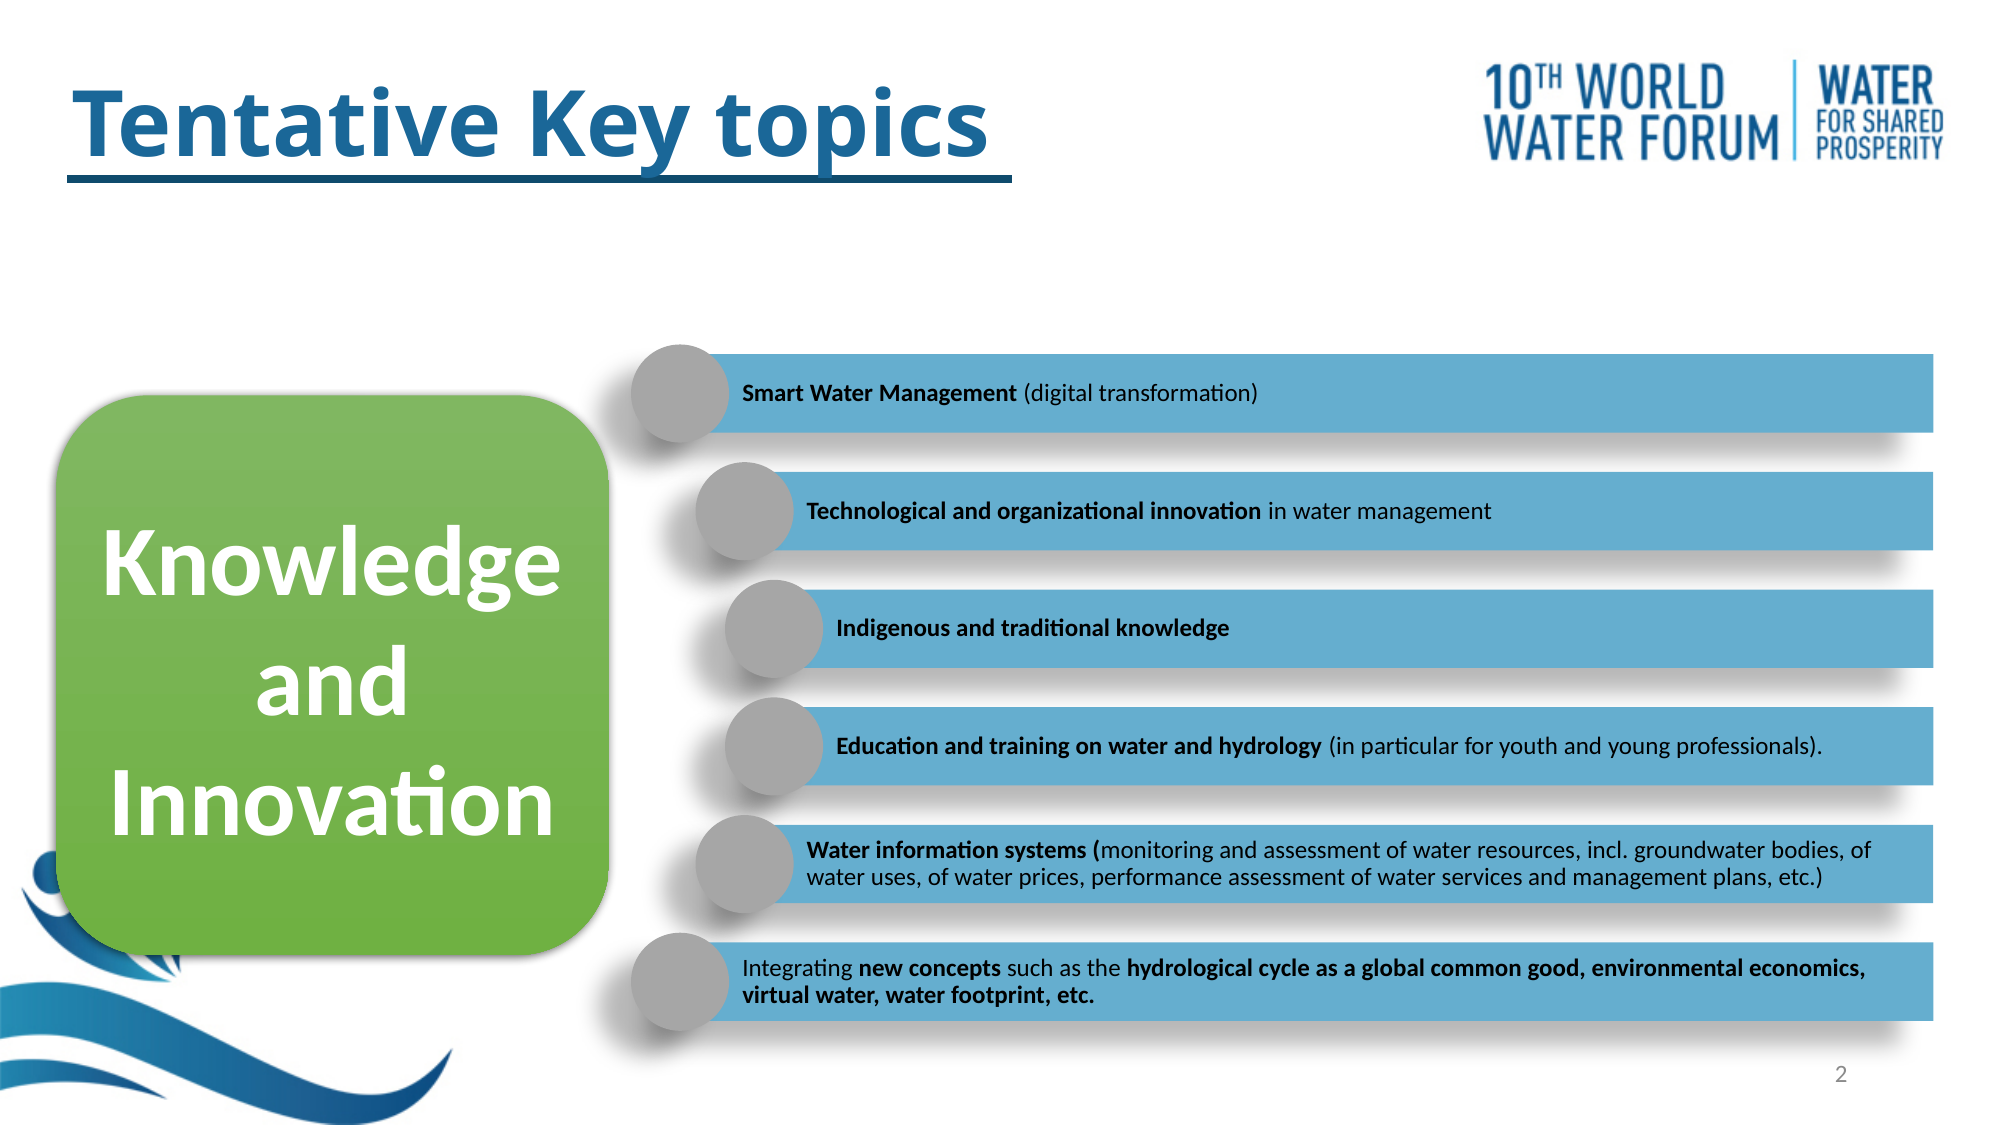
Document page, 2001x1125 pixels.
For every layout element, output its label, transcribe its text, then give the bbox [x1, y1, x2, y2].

slide_number 2 [1412, 1061, 1863, 1103]
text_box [620, 314, 1944, 1061]
text_box Knowledge and Innovation [56, 395, 610, 956]
picture [0, 0, 2001, 1125]
text_box Tentative Key topics [56, 17, 1782, 236]
